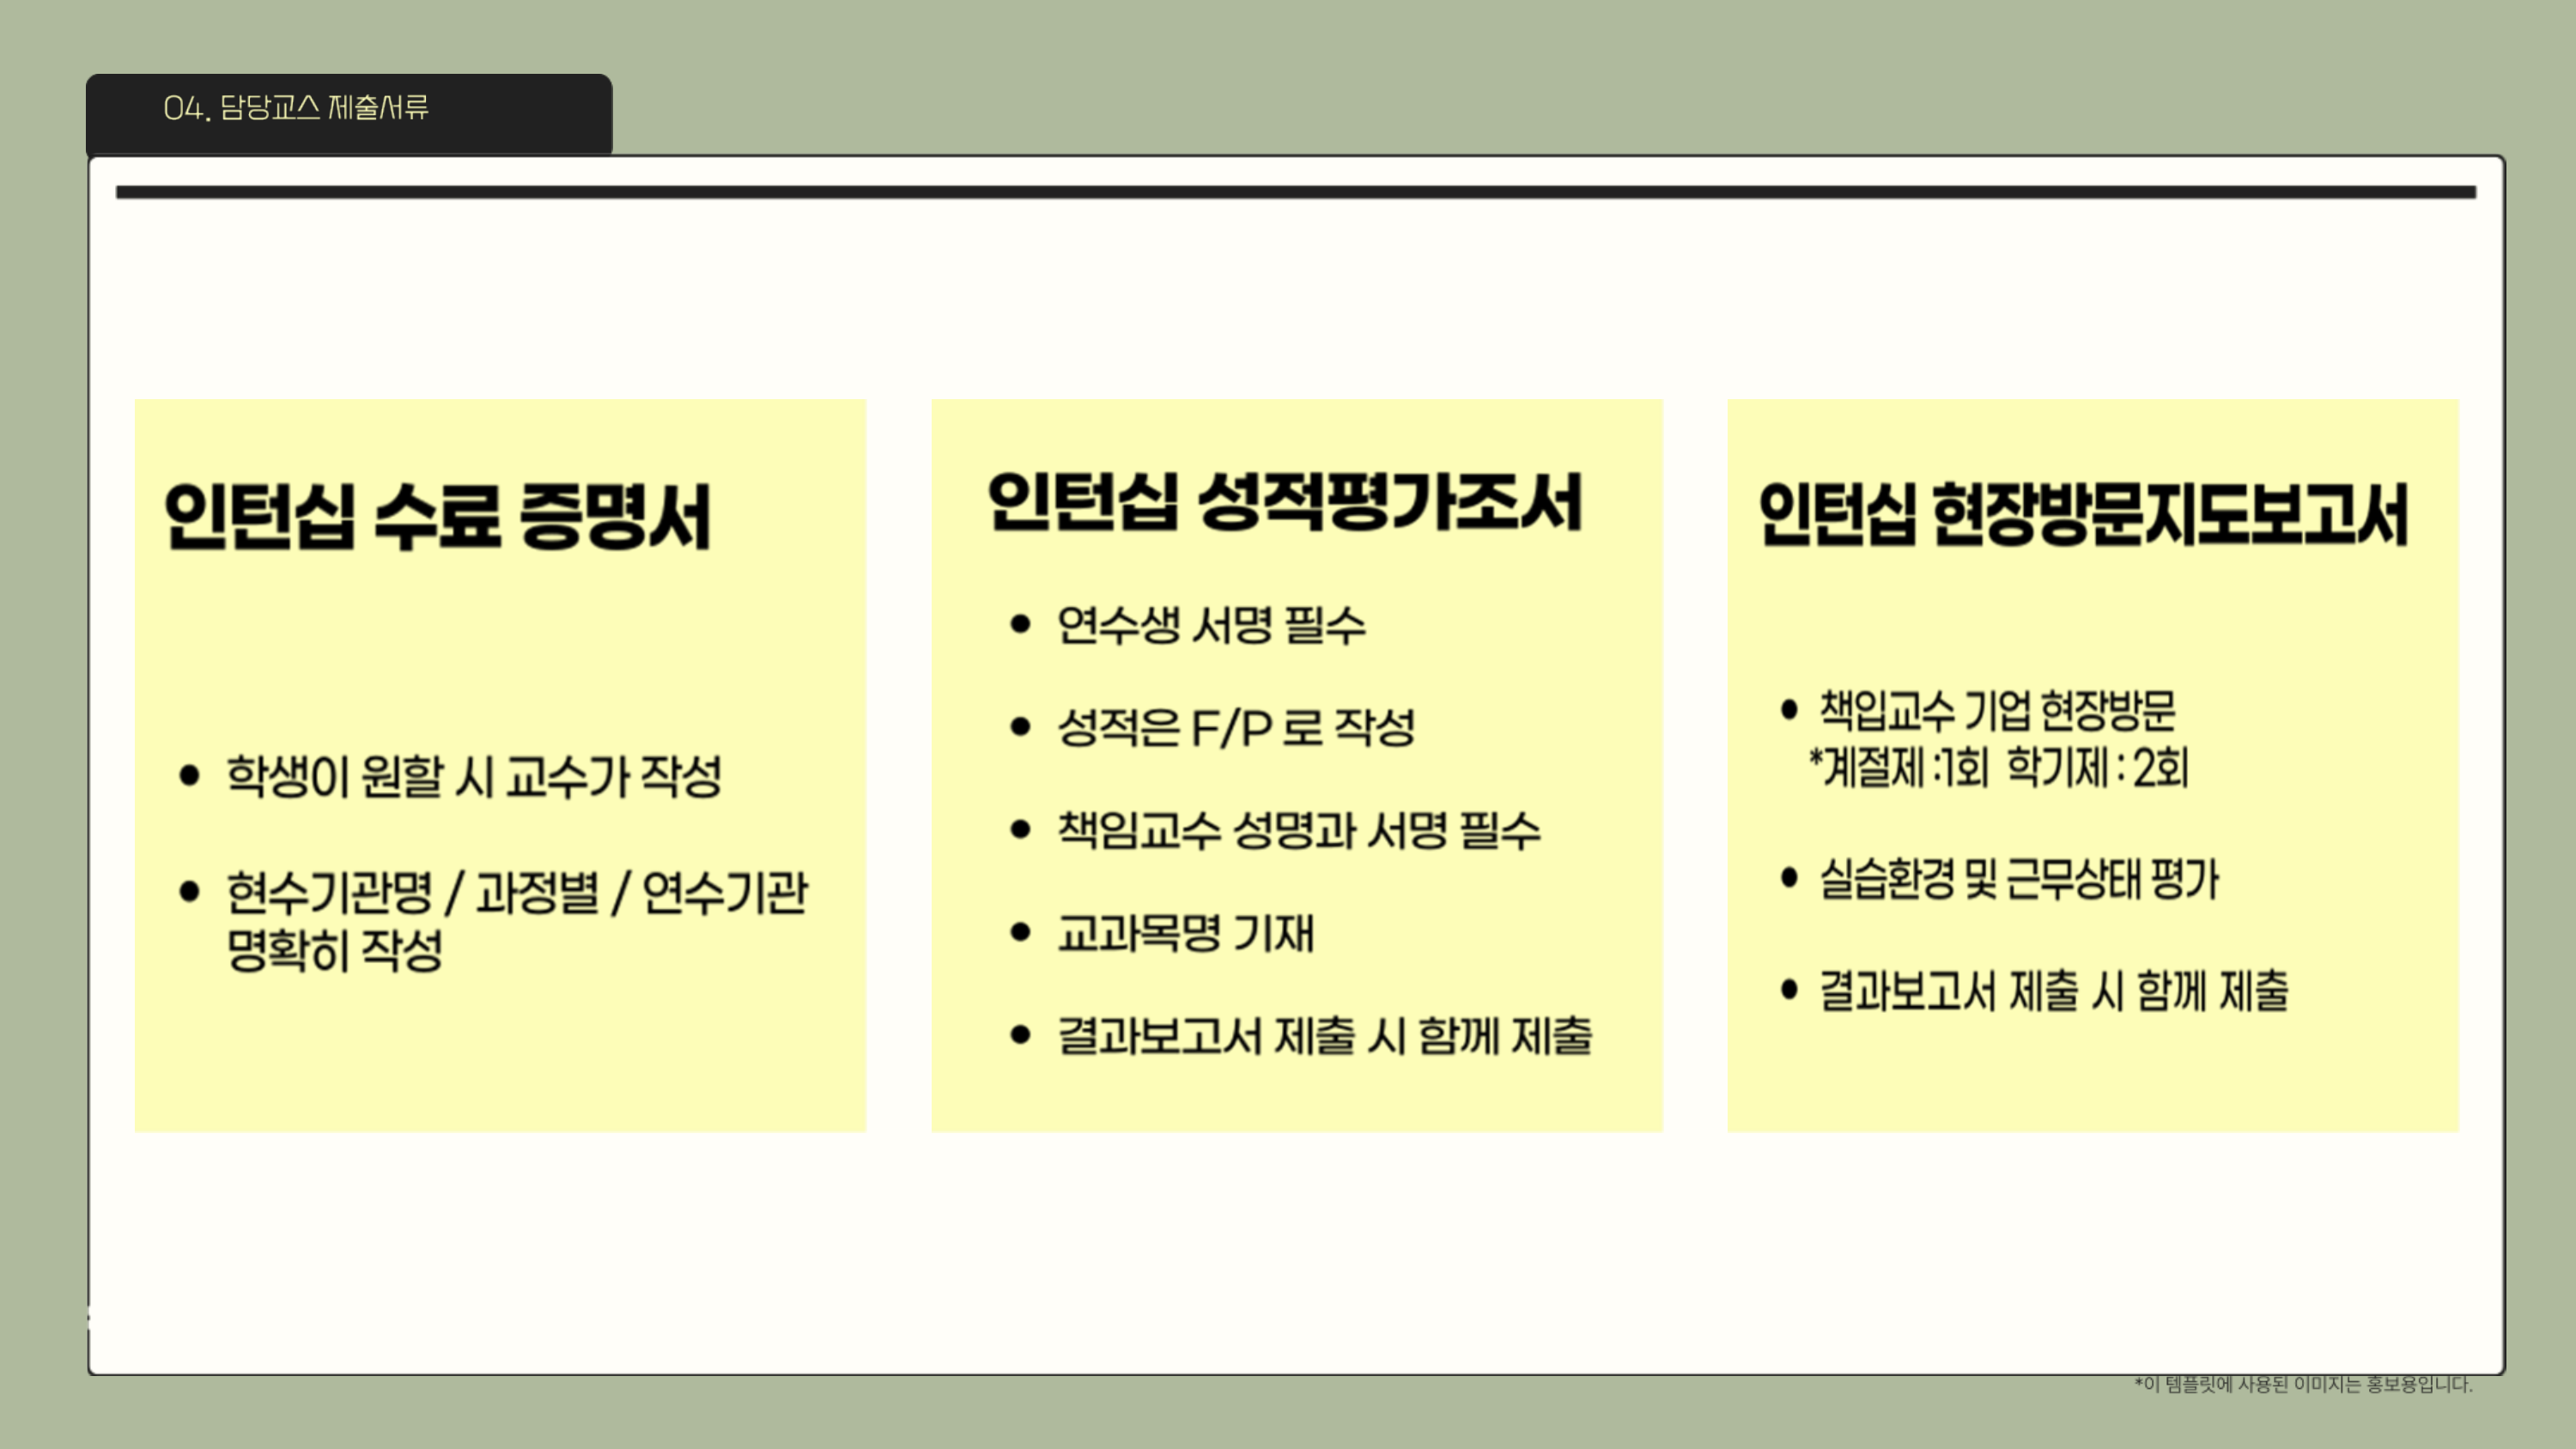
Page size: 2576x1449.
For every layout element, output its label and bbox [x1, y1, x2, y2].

text_box [931, 398, 1664, 1133]
text_box [684, 0, 1907, 1449]
text_box [135, 399, 868, 1134]
picture [156, 82, 457, 157]
text_box [1728, 399, 2461, 1134]
picture [1771, 155, 2576, 1416]
text_box [85, 74, 613, 163]
text_box [976, 453, 1619, 1079]
picture [89, 155, 684, 1376]
